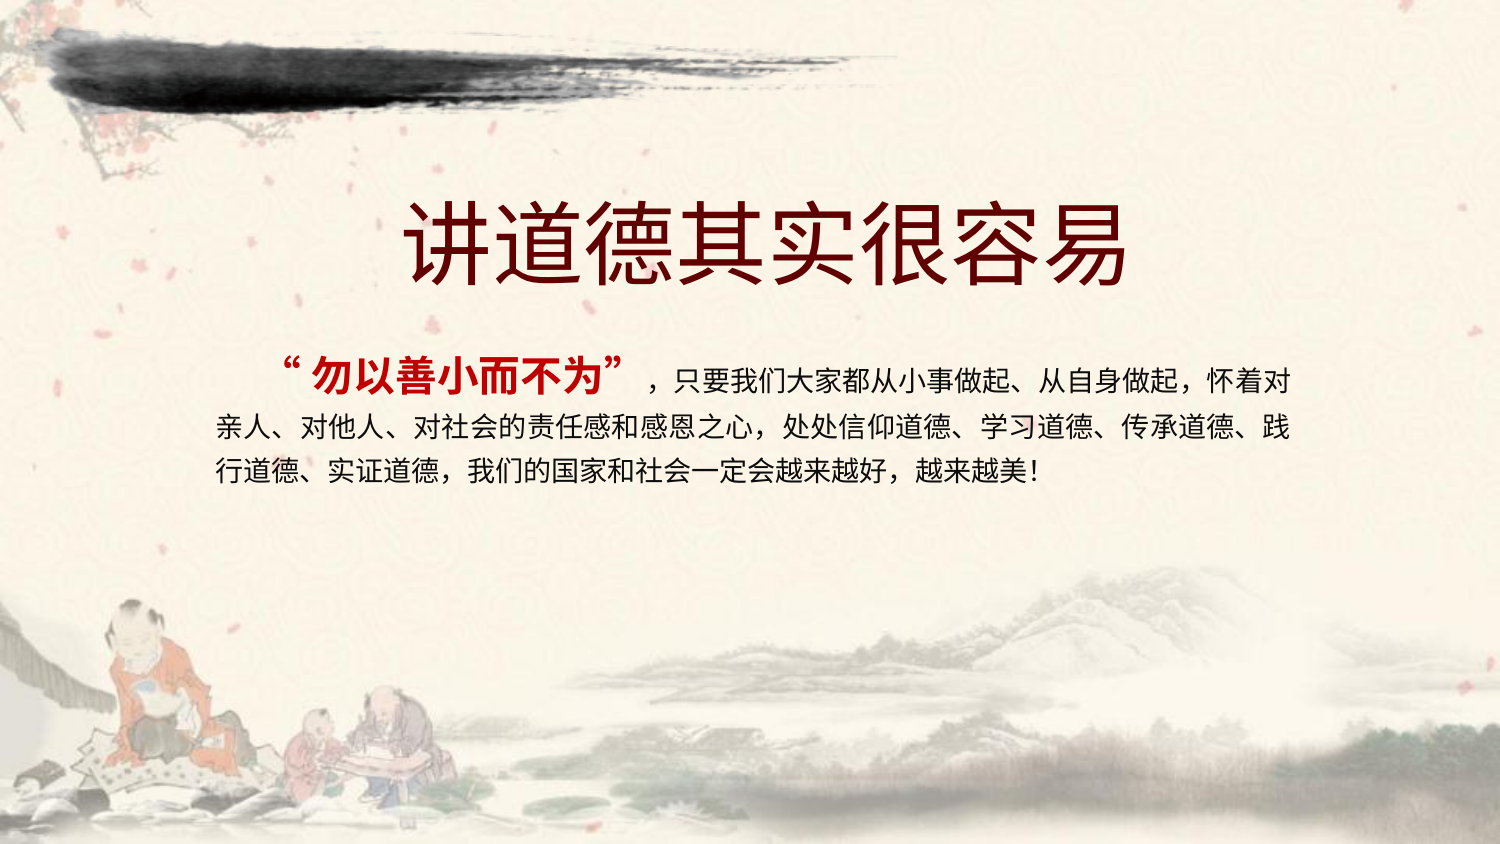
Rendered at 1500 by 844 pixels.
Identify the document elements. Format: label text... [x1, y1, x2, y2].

picture [0, 0, 1500, 844]
text_box 讲道德其实很容易 [370, 179, 1186, 304]
text_box “勿以善小而不为”，只要我们大家都从小事做起、从自身做起，怀着对亲人、对他人、对社会的责任感和感恩之心，处处信仰道德、学习道德、传承道德、践行道德、实证道德，我们的国家和社会一定会越来越好，越来越美！ [200, 326, 1307, 495]
